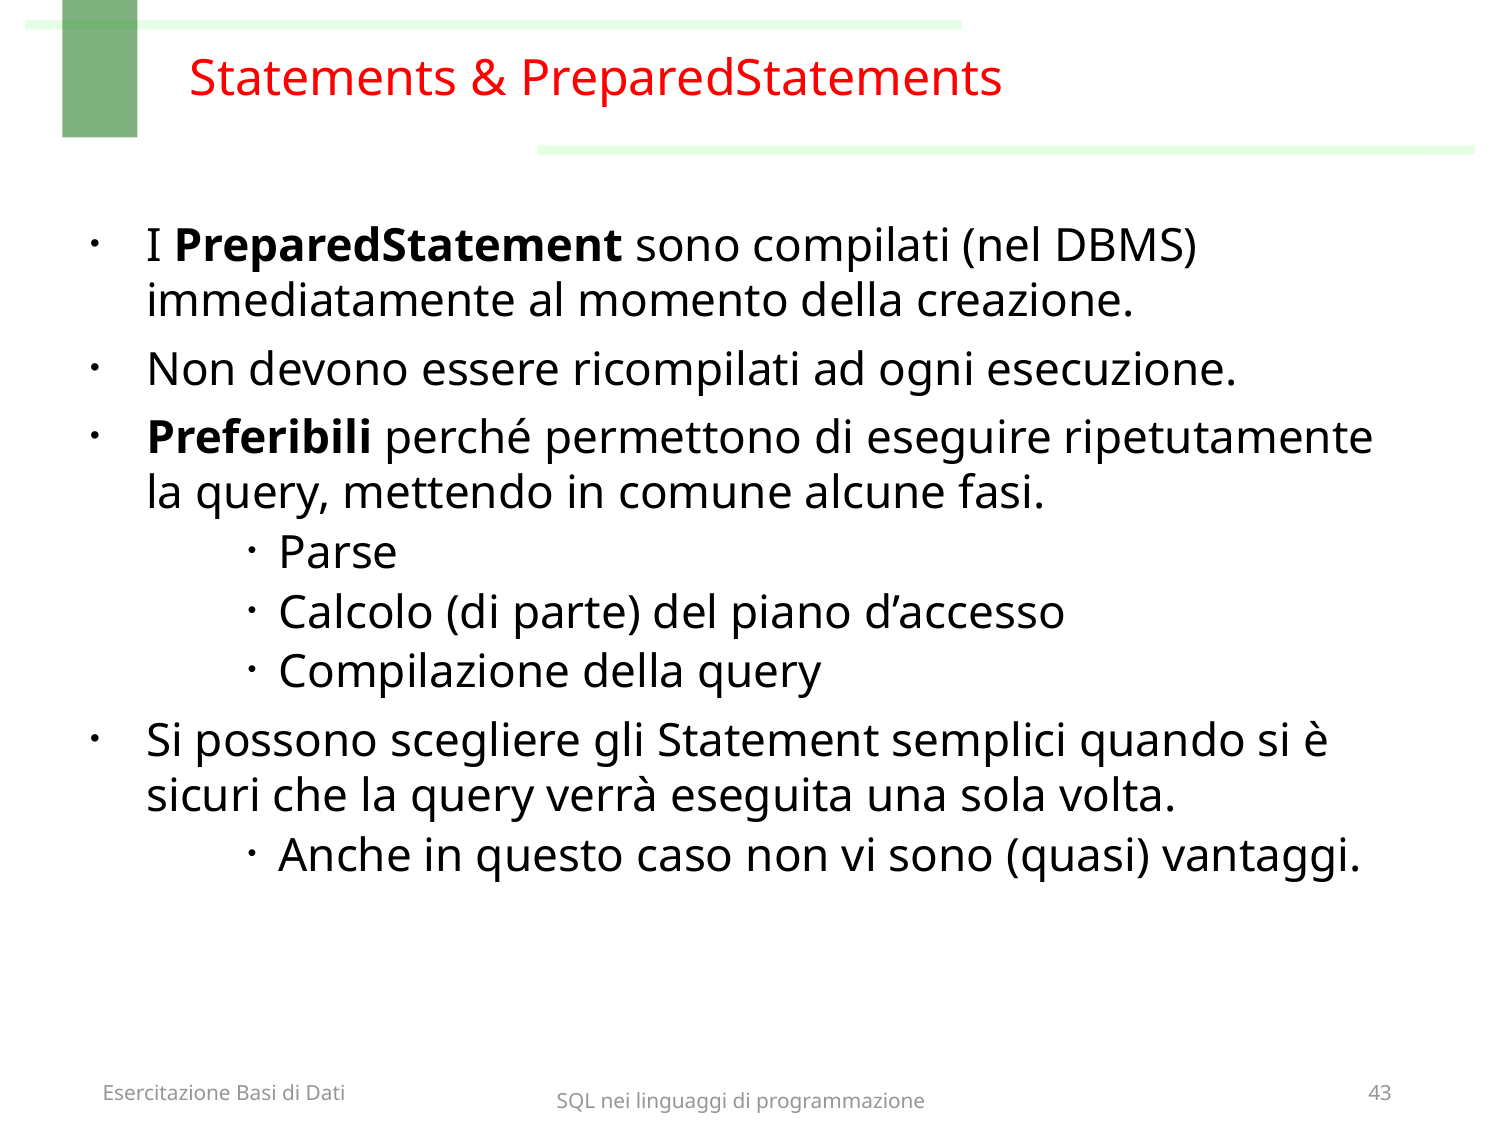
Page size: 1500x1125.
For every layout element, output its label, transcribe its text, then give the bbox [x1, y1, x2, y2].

footer SQL nei linguaggi di programmazione [425, 1082, 1057, 1120]
list I PreparedStatement sono compilati (nel DBMS) immediatamente al momento della creazione. Non devono essere ricompilati ad ogni esecuzione. Preferibili perché permettono di eseguire ripetutamente la query, mettendo in comune alcune fasi. Parse Calcolo (di parte) del piano d’accesso Compilazione della query Si possono scegliere gli Statement semplici quando si è sicuri che la query verrà eseguita una sola volta. Anche in questo caso non vi sono (quasi) vantaggi. [75, 208, 1425, 998]
title Statements & PreparedStatements [174, 24, 1425, 125]
